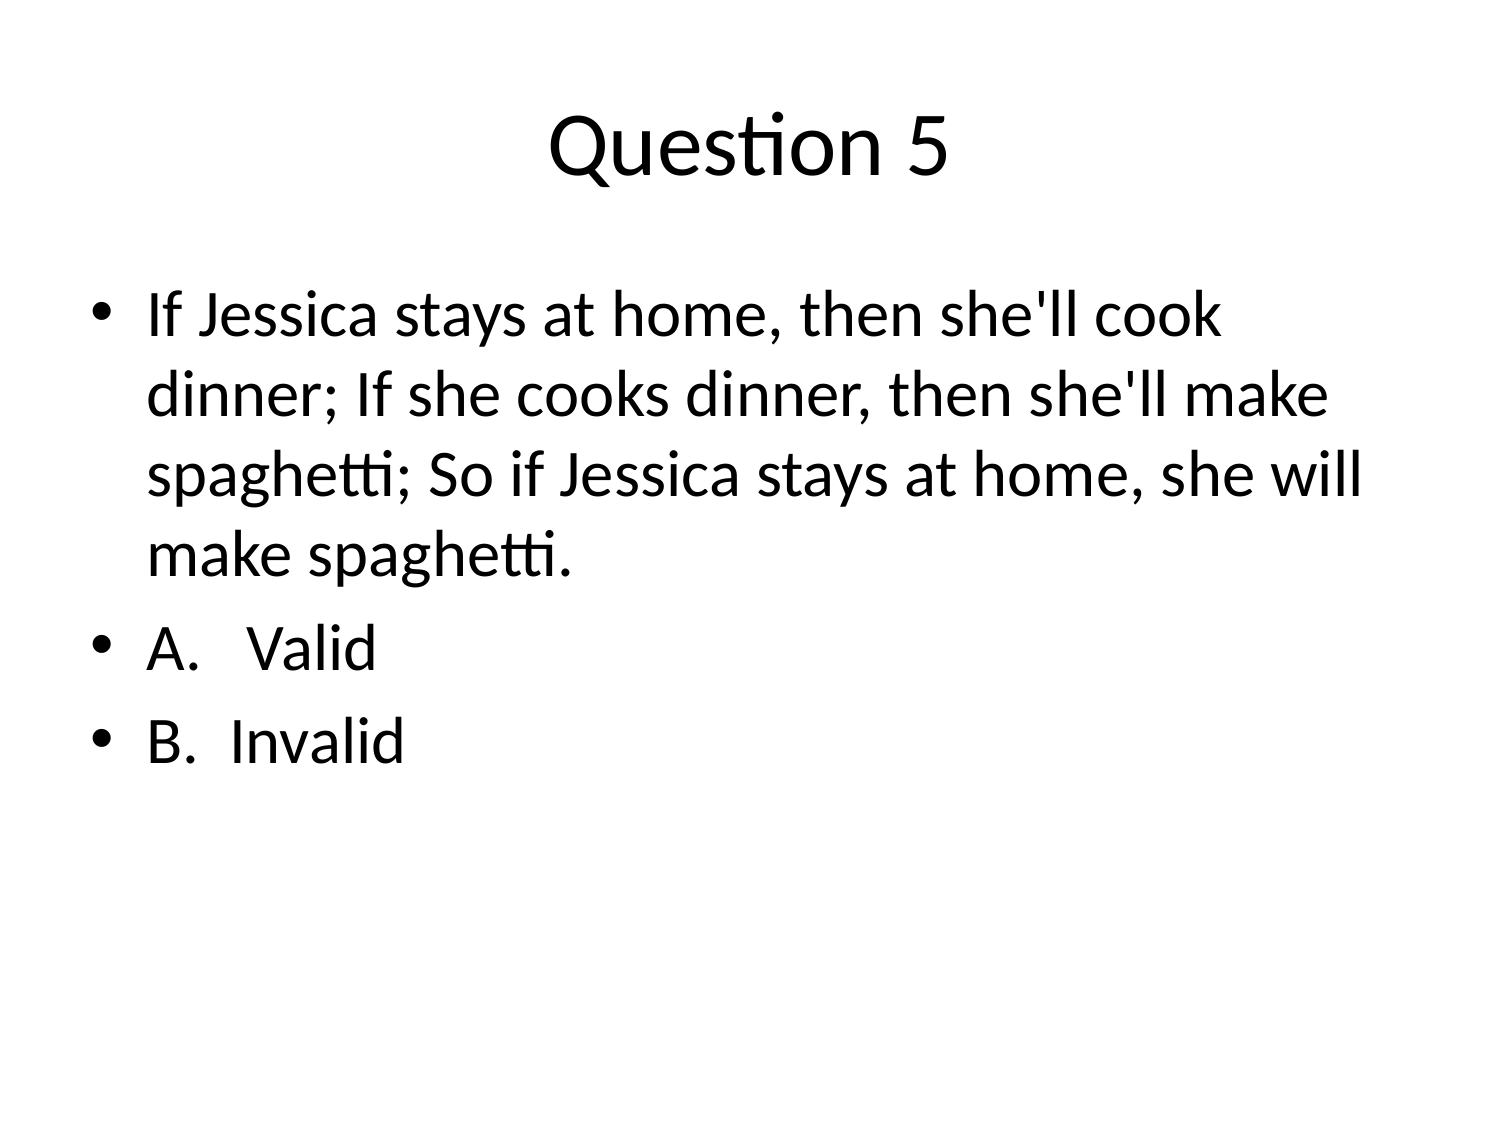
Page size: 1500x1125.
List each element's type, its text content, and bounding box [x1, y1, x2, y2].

list If Jessica stays at home, then she'll cook dinner; If she cooks dinner, then she'll make spaghetti; So if Jessica stays at home, she will make spaghetti. A. Valid B. Invalid [75, 262, 1425, 1005]
title Question 5 [75, 45, 1425, 233]
